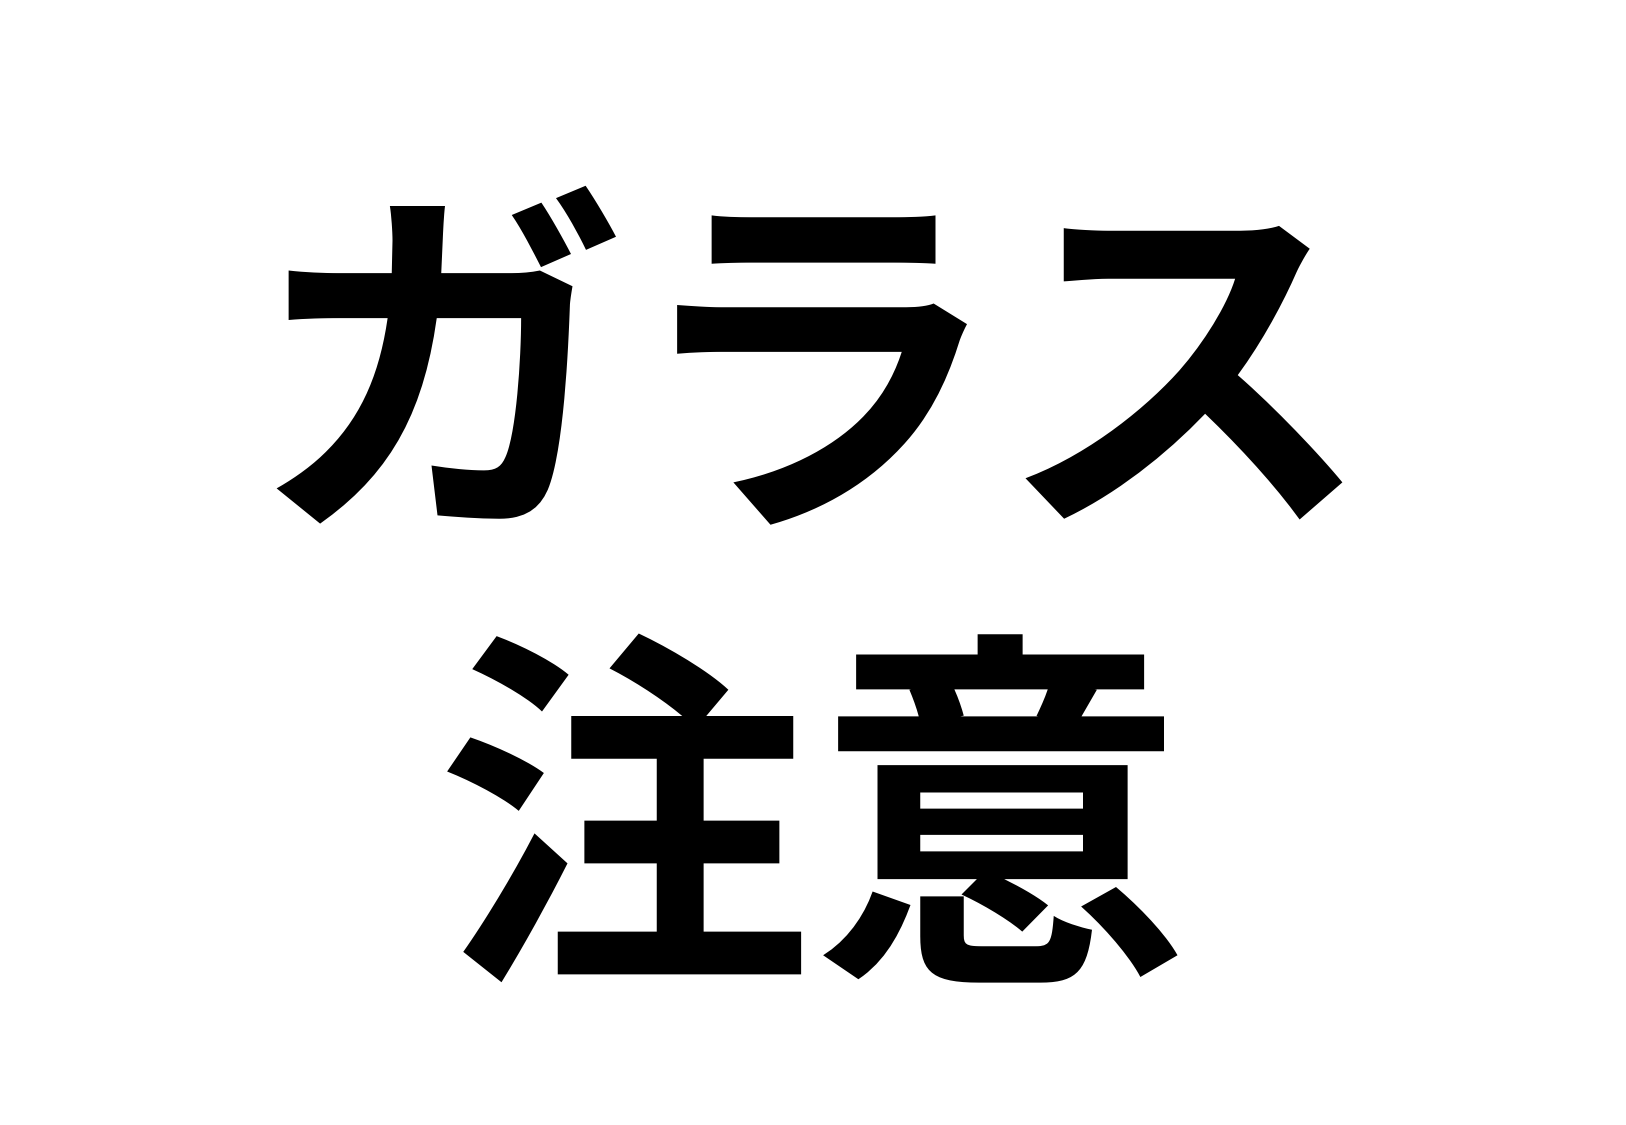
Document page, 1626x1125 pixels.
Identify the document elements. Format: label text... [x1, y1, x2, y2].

text_box ガラス 注意 [0, 121, 1625, 1036]
